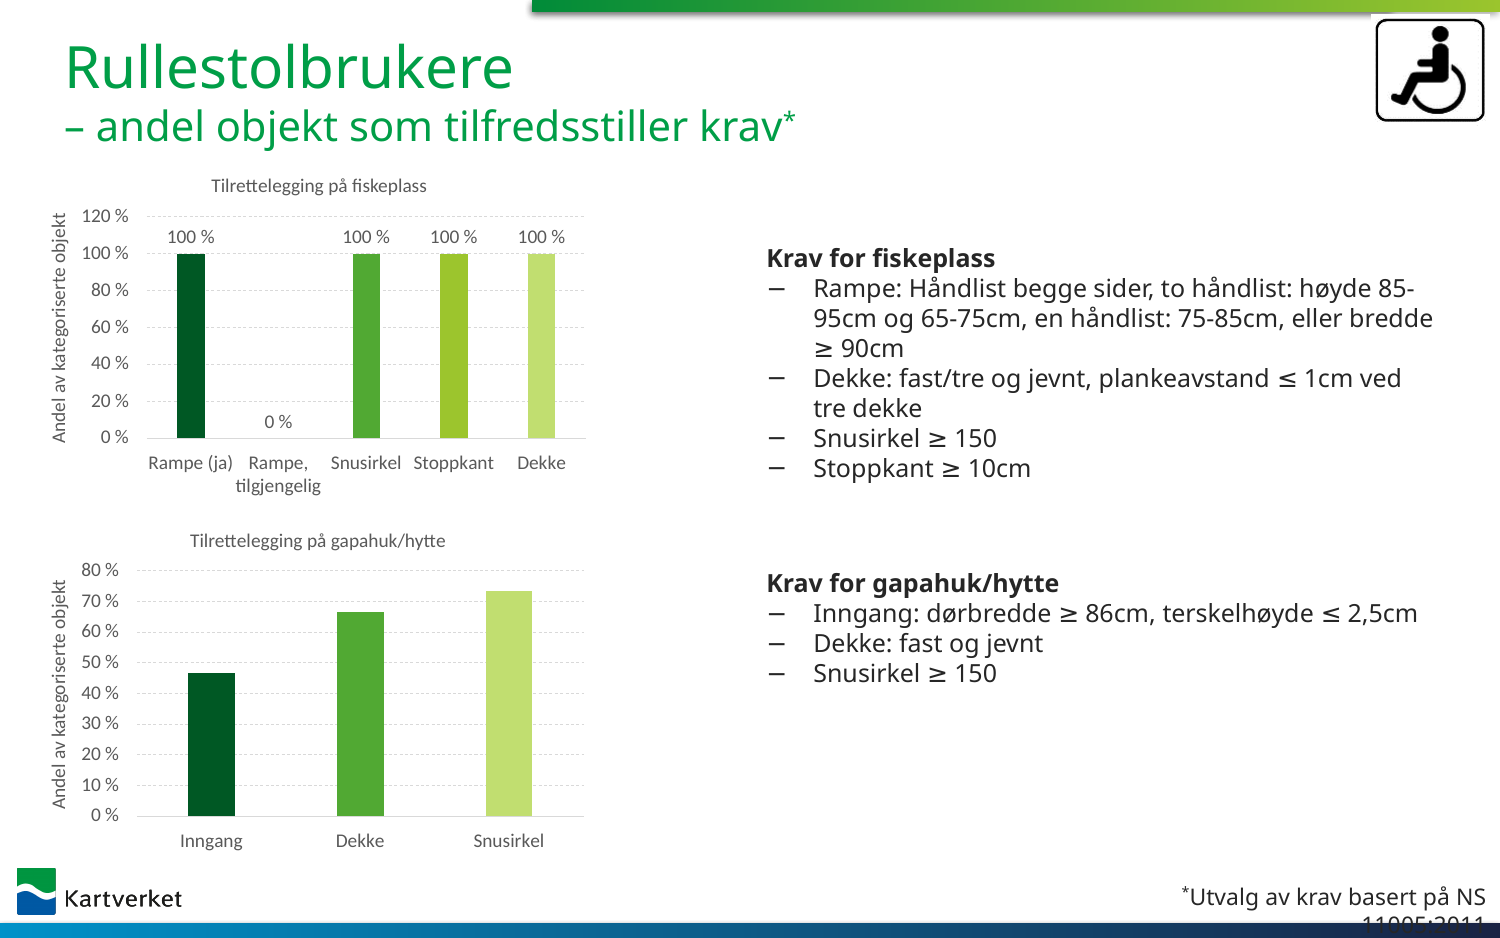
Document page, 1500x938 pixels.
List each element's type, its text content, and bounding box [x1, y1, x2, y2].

text_box Krav for fiskeplass Rampe: Håndlist begge sider, to håndlist: høyde 85-95cm og 65-75cm, en håndlist: 75-85cm, eller bredde ≥ 90cm Dekke: fast/tre og jevnt, plankeavstand ≤ 1cm ved tre dekke Snusirkel ≥ 150 Stoppkant ≥ 10cm [751, 235, 1452, 490]
picture [1371, 13, 1491, 127]
picture [41, 166, 597, 505]
text_box *Utvalg av krav basert på NS 11005:2011 [1068, 873, 1500, 938]
text_box Rullestolbrukere – andel objekt som tilfredsstiller krav* [49, 29, 1431, 158]
picture [41, 520, 595, 859]
text_box Krav for gapahuk/hytte Inngang: dørbredde ≥ 86cm, terskelhøyde ≤ 2,5cm Dekke: fast og jevnt Snusirkel ≥ 150 [751, 560, 1452, 695]
